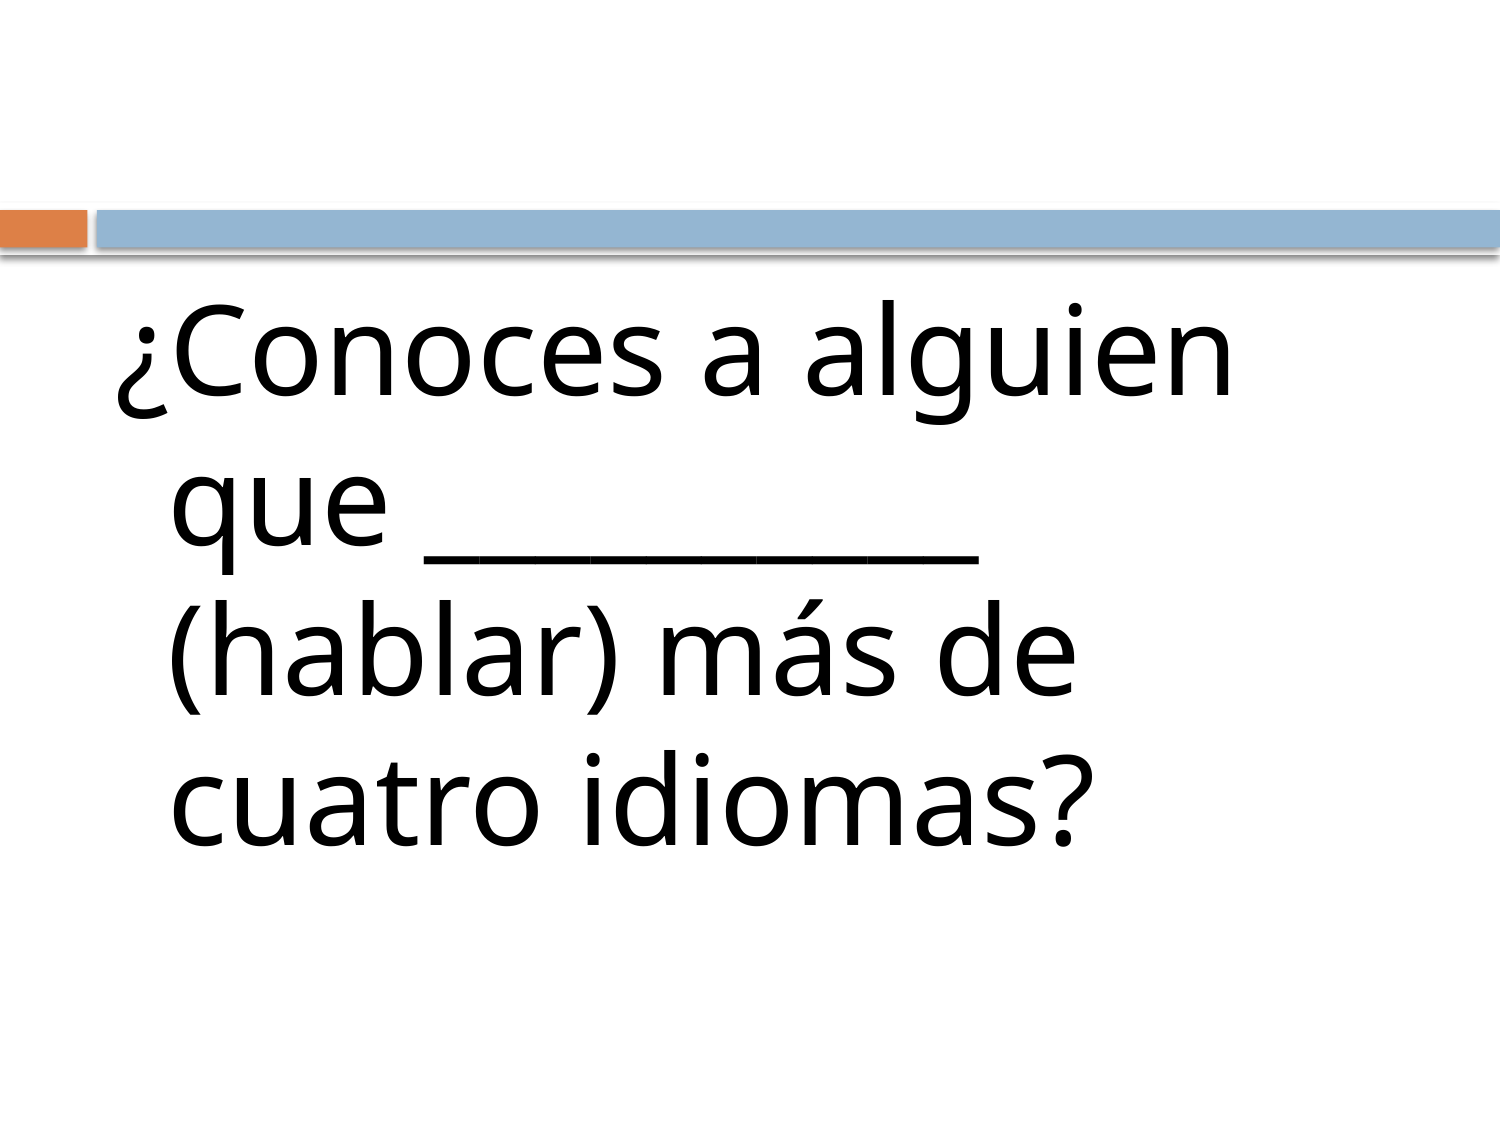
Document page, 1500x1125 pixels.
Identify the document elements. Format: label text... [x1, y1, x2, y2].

list ¿Conoces a alguien que __________ (hablar) más de cuatro idiomas? [100, 262, 1438, 1000]
